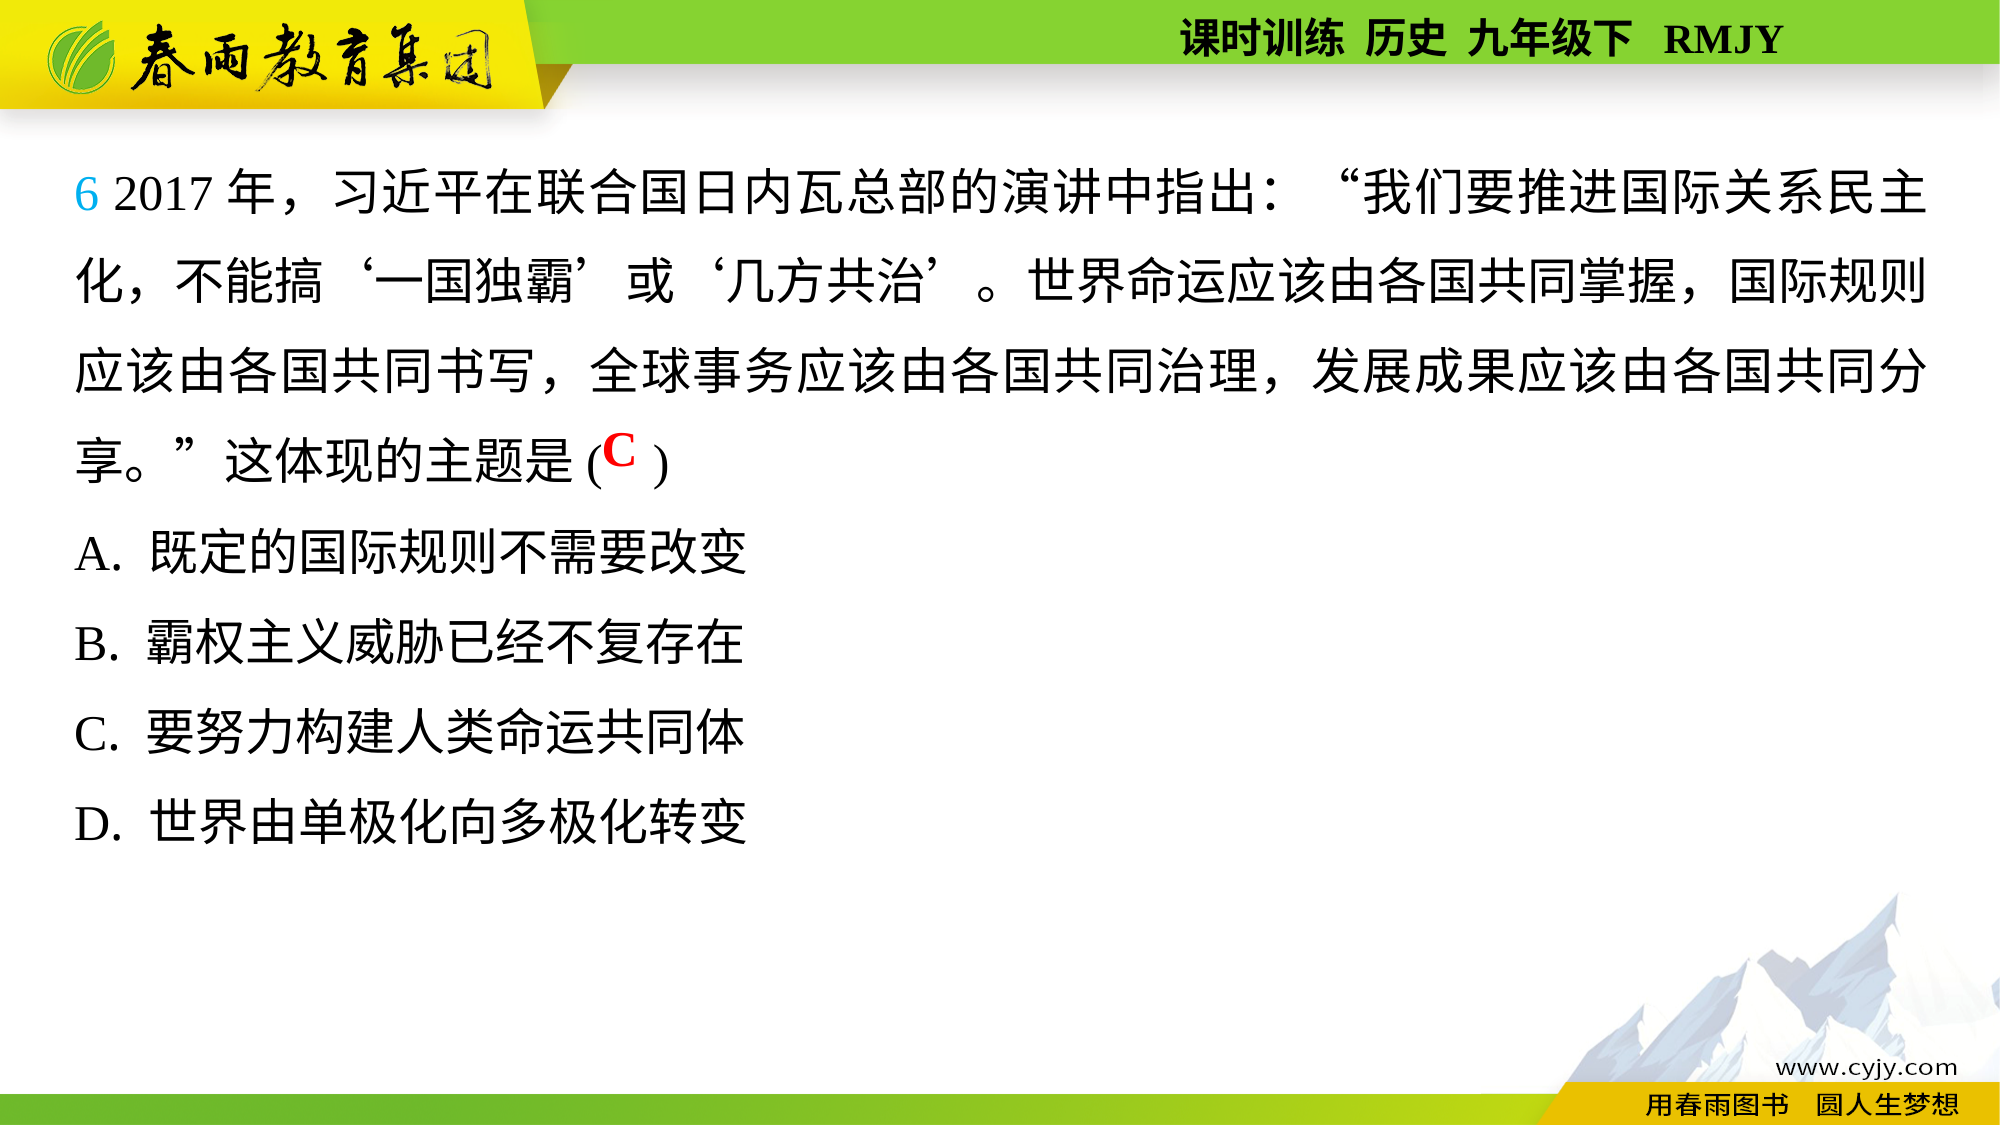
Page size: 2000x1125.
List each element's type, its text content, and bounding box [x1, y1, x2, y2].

list 6 2017年，习近平在联合国日内瓦总部的演讲中指出：“我们要推进国际关系民主化，不能搞‘一国独霸’或‘几方共治’。世界命运应该由各国共同掌握，国际规则应该由各国共同书写，全球事务应该由各国共同治理，发展成果应该由各国共同分享。”这体现的主题是( ) A. 既定的国际规则不需要改变 B. 霸权主义威胁已经不复存在 C. 要努力构建人类命运共同体 D. 世界由单极化向多极化转变 [59, 122, 1944, 945]
text_box C [586, 408, 653, 484]
picture [0, 0, 2000, 1125]
